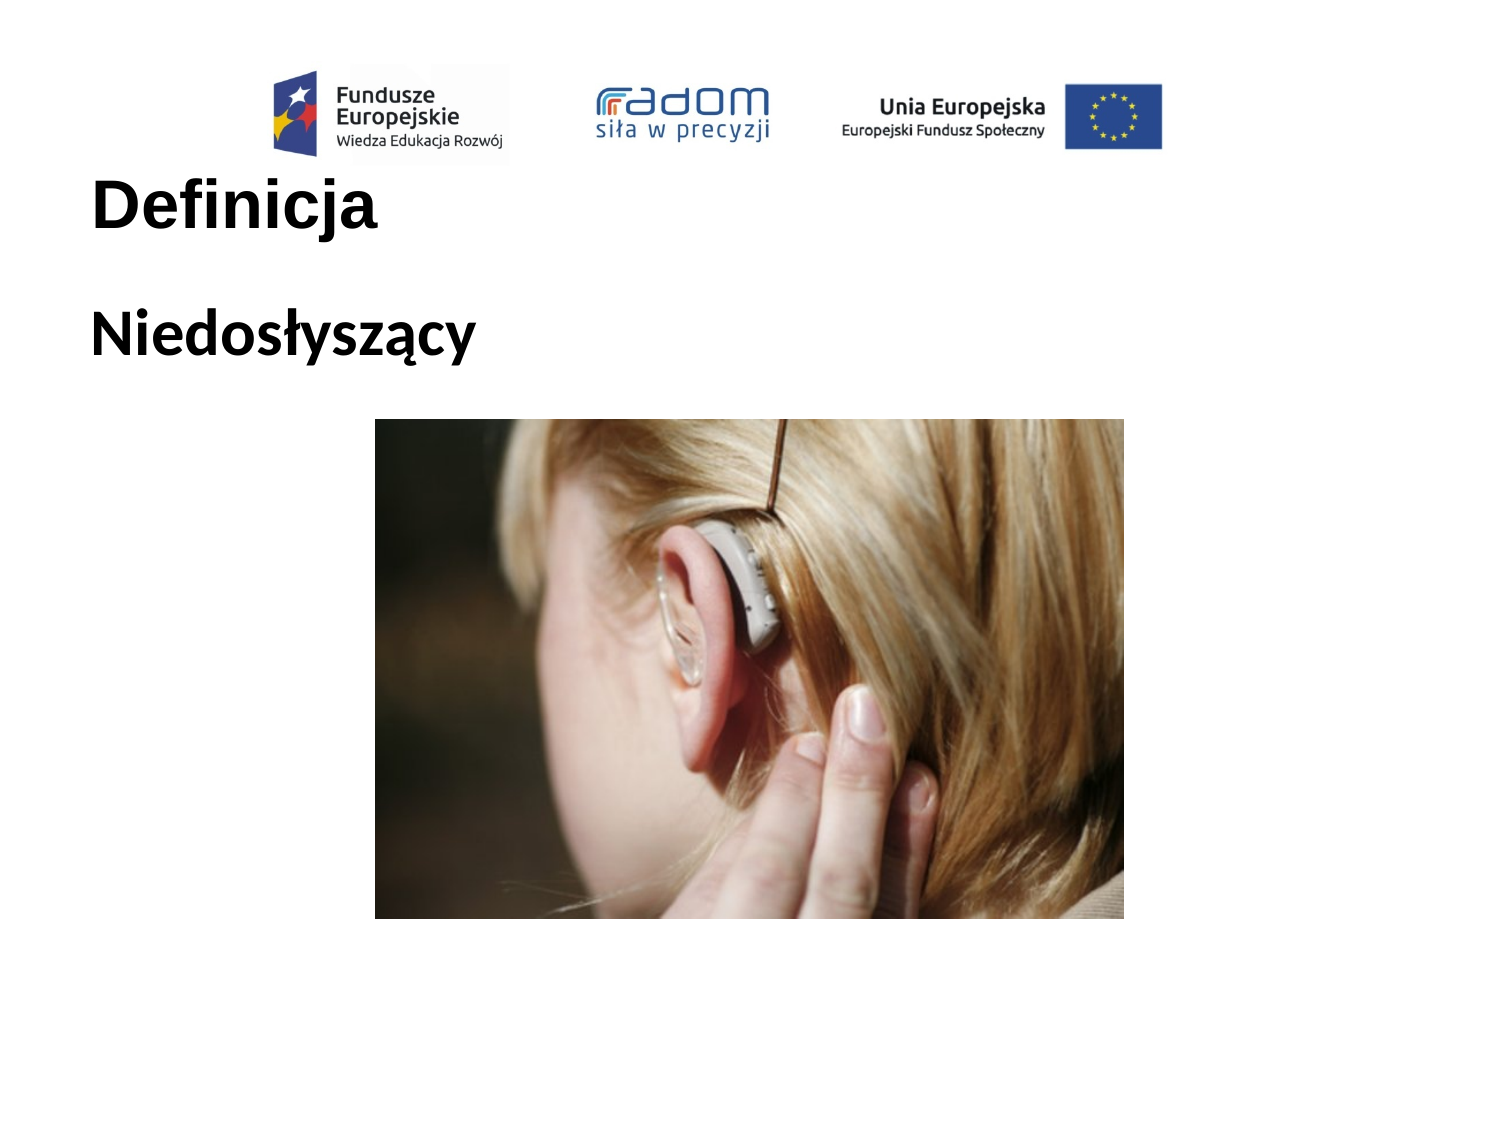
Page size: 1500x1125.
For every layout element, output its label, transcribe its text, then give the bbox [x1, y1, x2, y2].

list Niedosłyszący [75, 290, 1425, 1047]
picture [375, 419, 1124, 919]
picture [267, 61, 1183, 97]
title Definicja [76, 97, 1371, 290]
